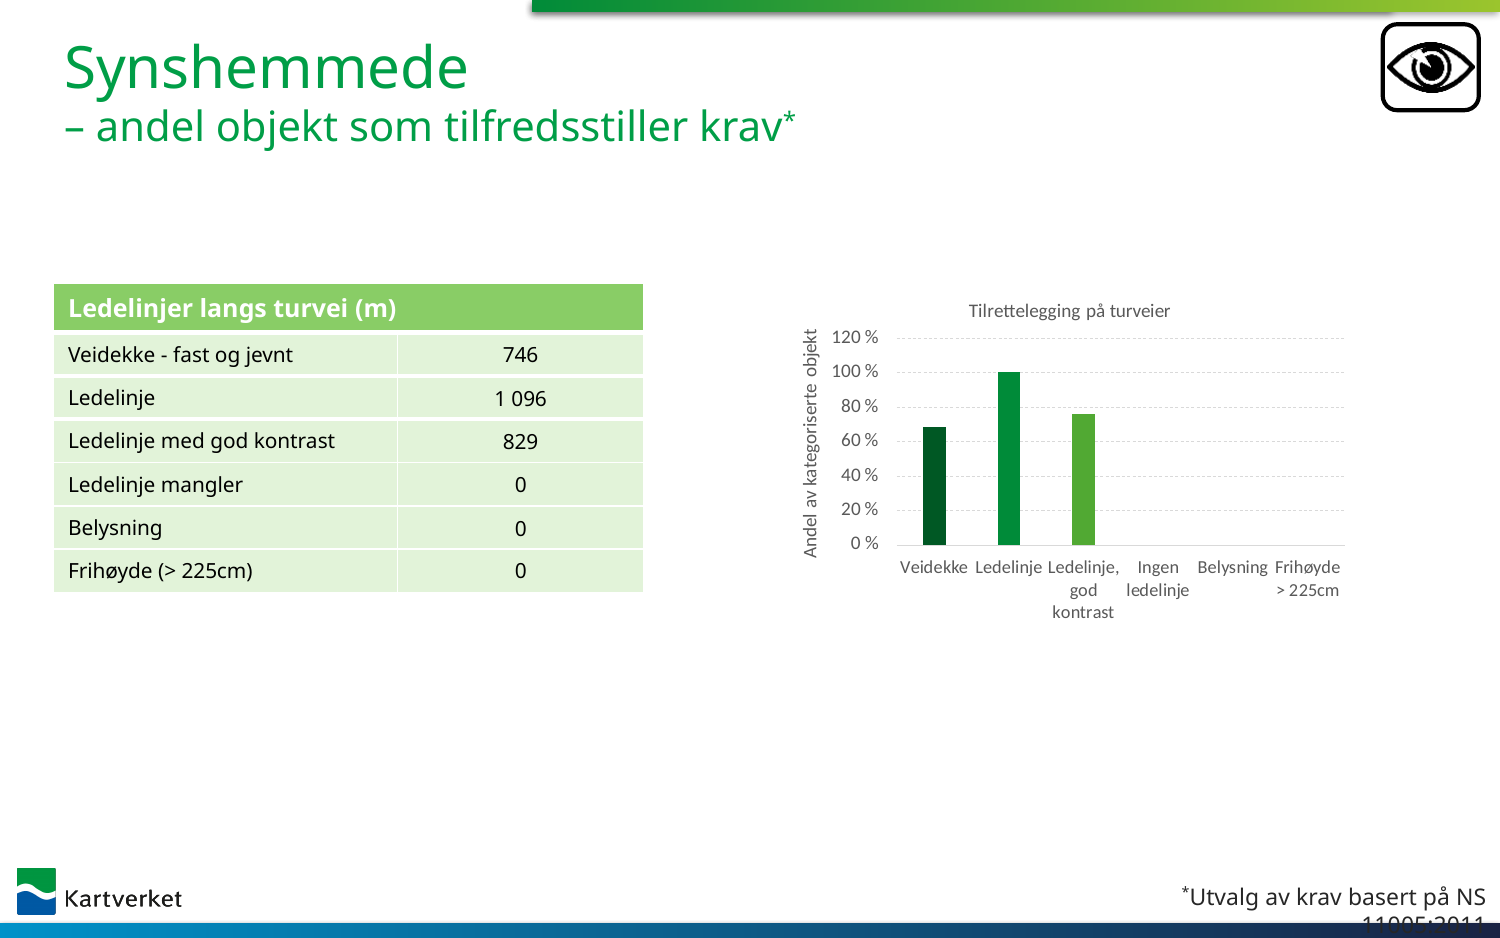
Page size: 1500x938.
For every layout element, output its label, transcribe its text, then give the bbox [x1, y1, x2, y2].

table_cell 0 [398, 463, 643, 505]
table_cell 0 [398, 507, 643, 548]
text_box *Utvalg av krav basert på NS 11005:2011 [1068, 873, 1500, 938]
table_cell Ledelinje [54, 378, 397, 417]
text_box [1382, 24, 1480, 111]
table_cell Ledelinje mangler [54, 463, 397, 505]
picture [791, 291, 1348, 630]
text_box Synshemmede – andel objekt som tilfredsstiller krav* [49, 24, 1431, 158]
table_cell 0 [398, 550, 643, 592]
table_cell 1 096 [398, 378, 643, 417]
table_cell Belysning [54, 507, 397, 548]
table_cell 829 [398, 421, 643, 462]
table_cell Veidekke - fast og jevnt [54, 335, 397, 374]
table_cell Frihøyde (> 225cm) [54, 550, 397, 592]
table_header Ledelinjer langs turvei (m) [54, 284, 643, 330]
table_cell 746 [398, 335, 643, 374]
table_cell Ledelinje med god kontrast [54, 421, 397, 462]
